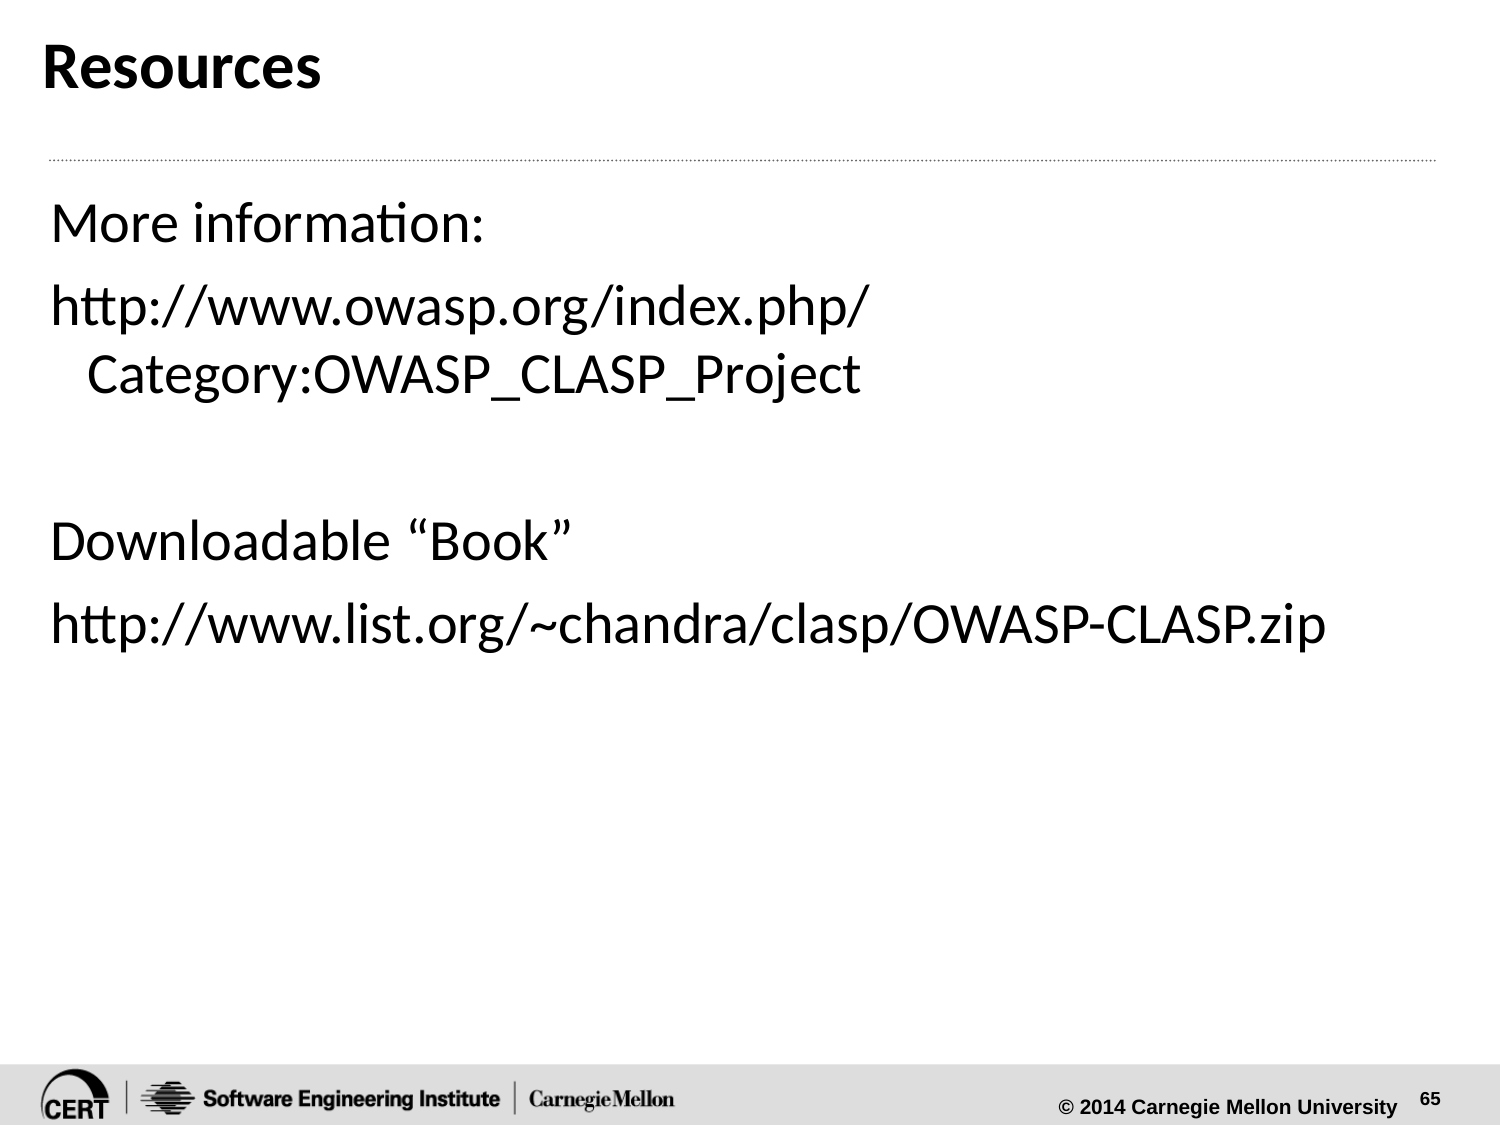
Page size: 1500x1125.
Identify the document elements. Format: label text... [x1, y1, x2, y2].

list More information: http://www.owasp.org/index.php/Category:OWASP_CLASP_Project Downloadable “Book” http://www.list.org/~chandra/clasp/OWASP-CLASP.zip [49, 187, 1438, 1001]
picture [24, 1065, 688, 1125]
title Resources [42, 37, 1434, 155]
